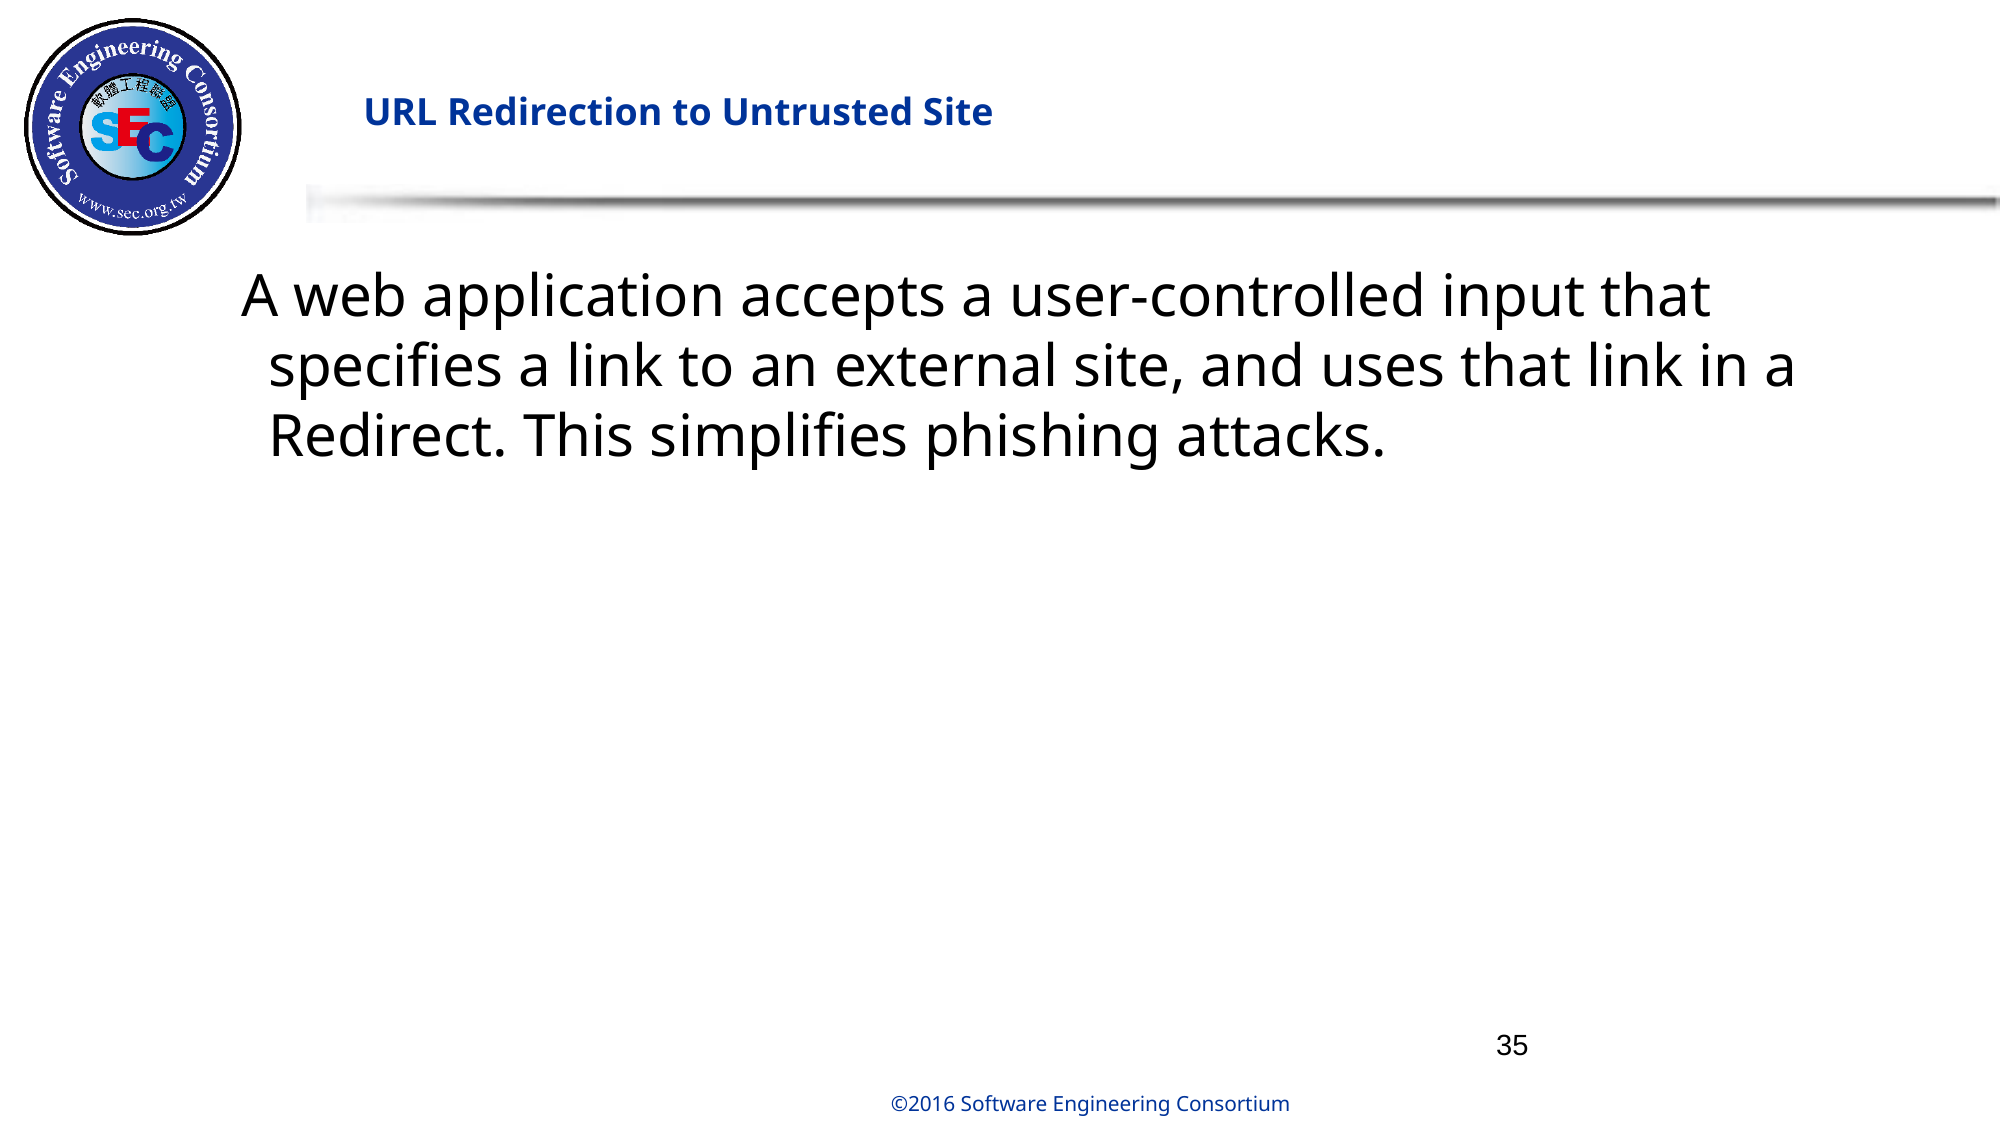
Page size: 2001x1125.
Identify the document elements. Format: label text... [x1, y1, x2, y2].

title URL Redirection to Untrusted Site [348, 42, 2000, 179]
picture [0, 0, 265, 259]
list A web application accepts a user-controlled input that specifies a link to an external site, and uses that link in a Redirect. This simplifies phishing attacks. [196, 243, 1898, 1000]
picture [306, 184, 2000, 223]
slide_number ‹#› [1481, 1019, 1898, 1094]
